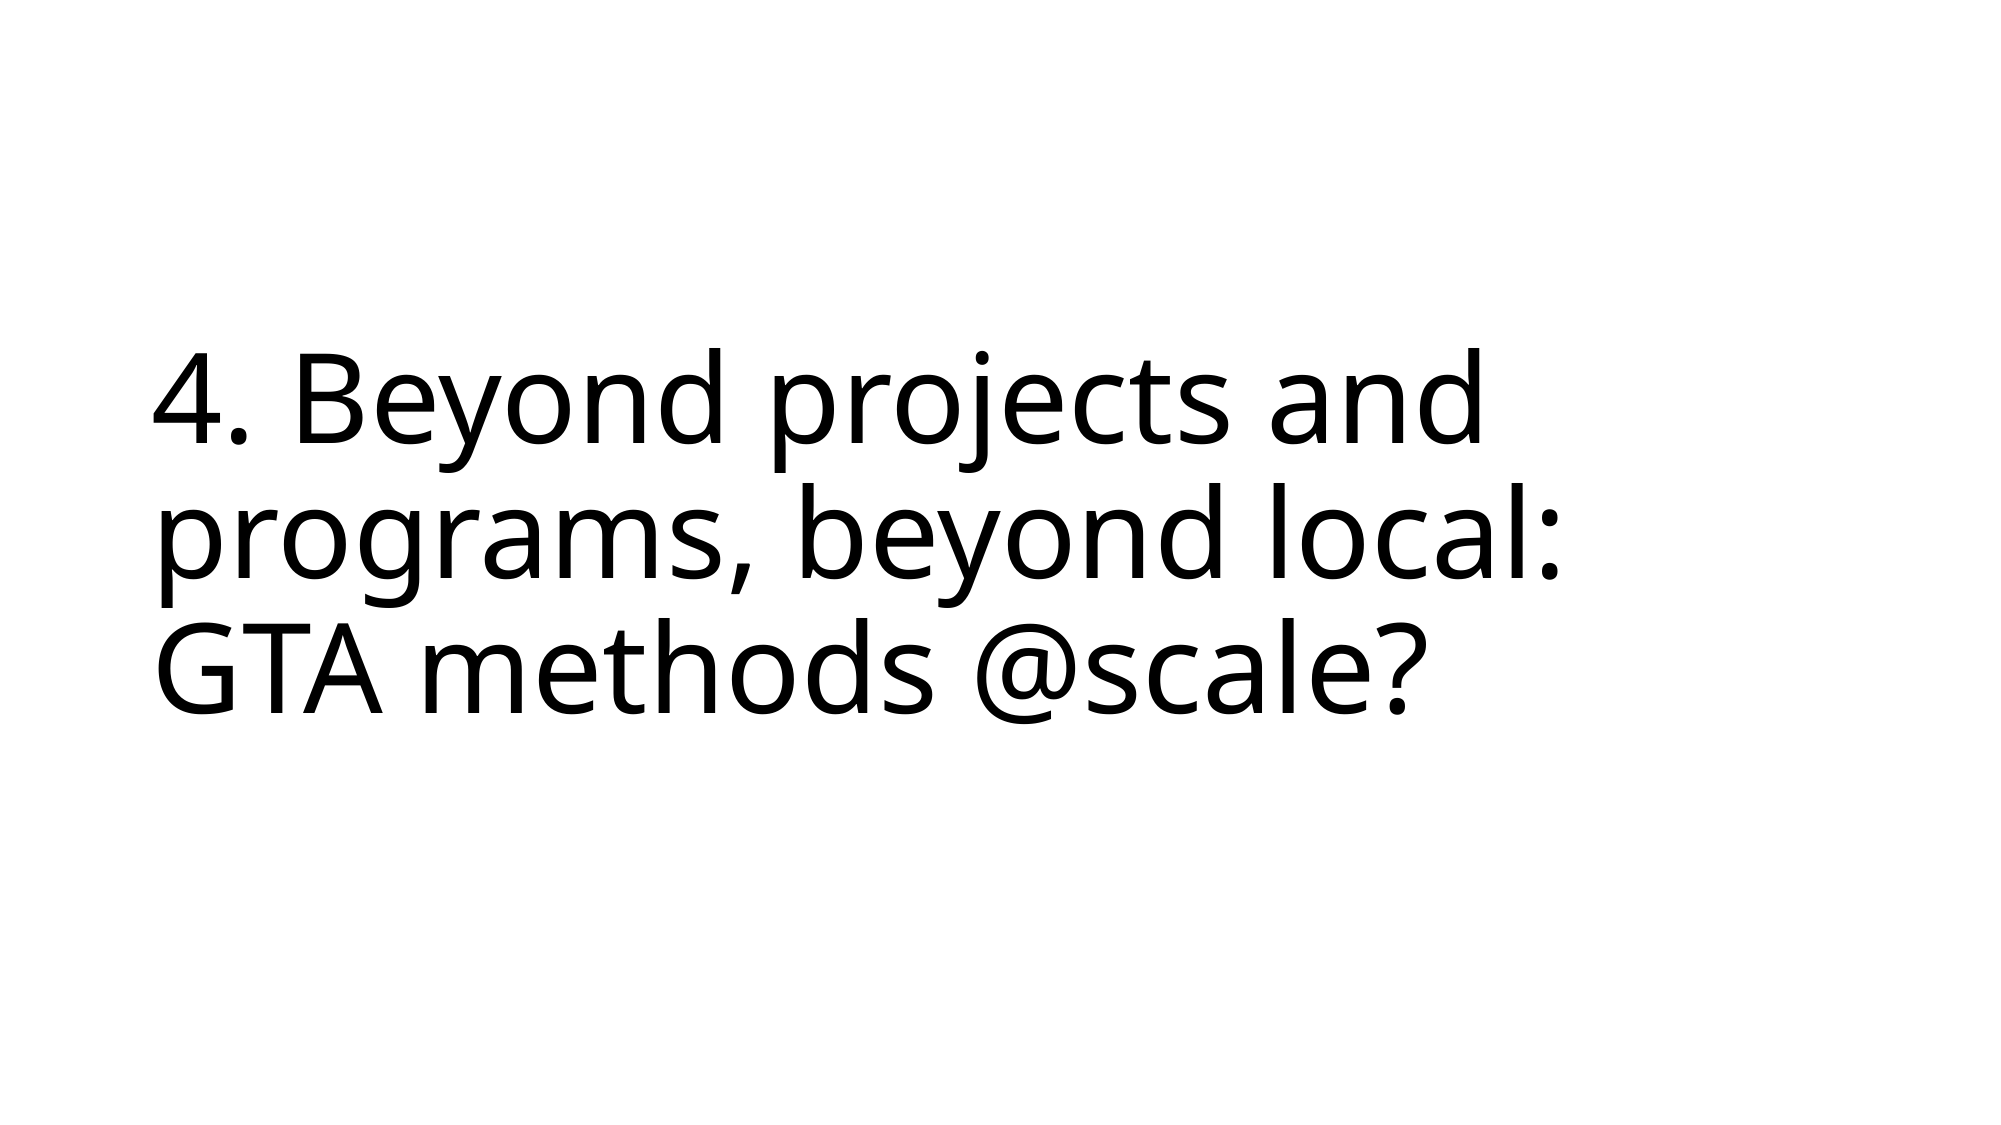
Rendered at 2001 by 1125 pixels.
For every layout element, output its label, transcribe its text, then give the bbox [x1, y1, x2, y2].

title 4. Beyond projects and programs, beyond local: GTA methods @scale? [136, 280, 1862, 749]
